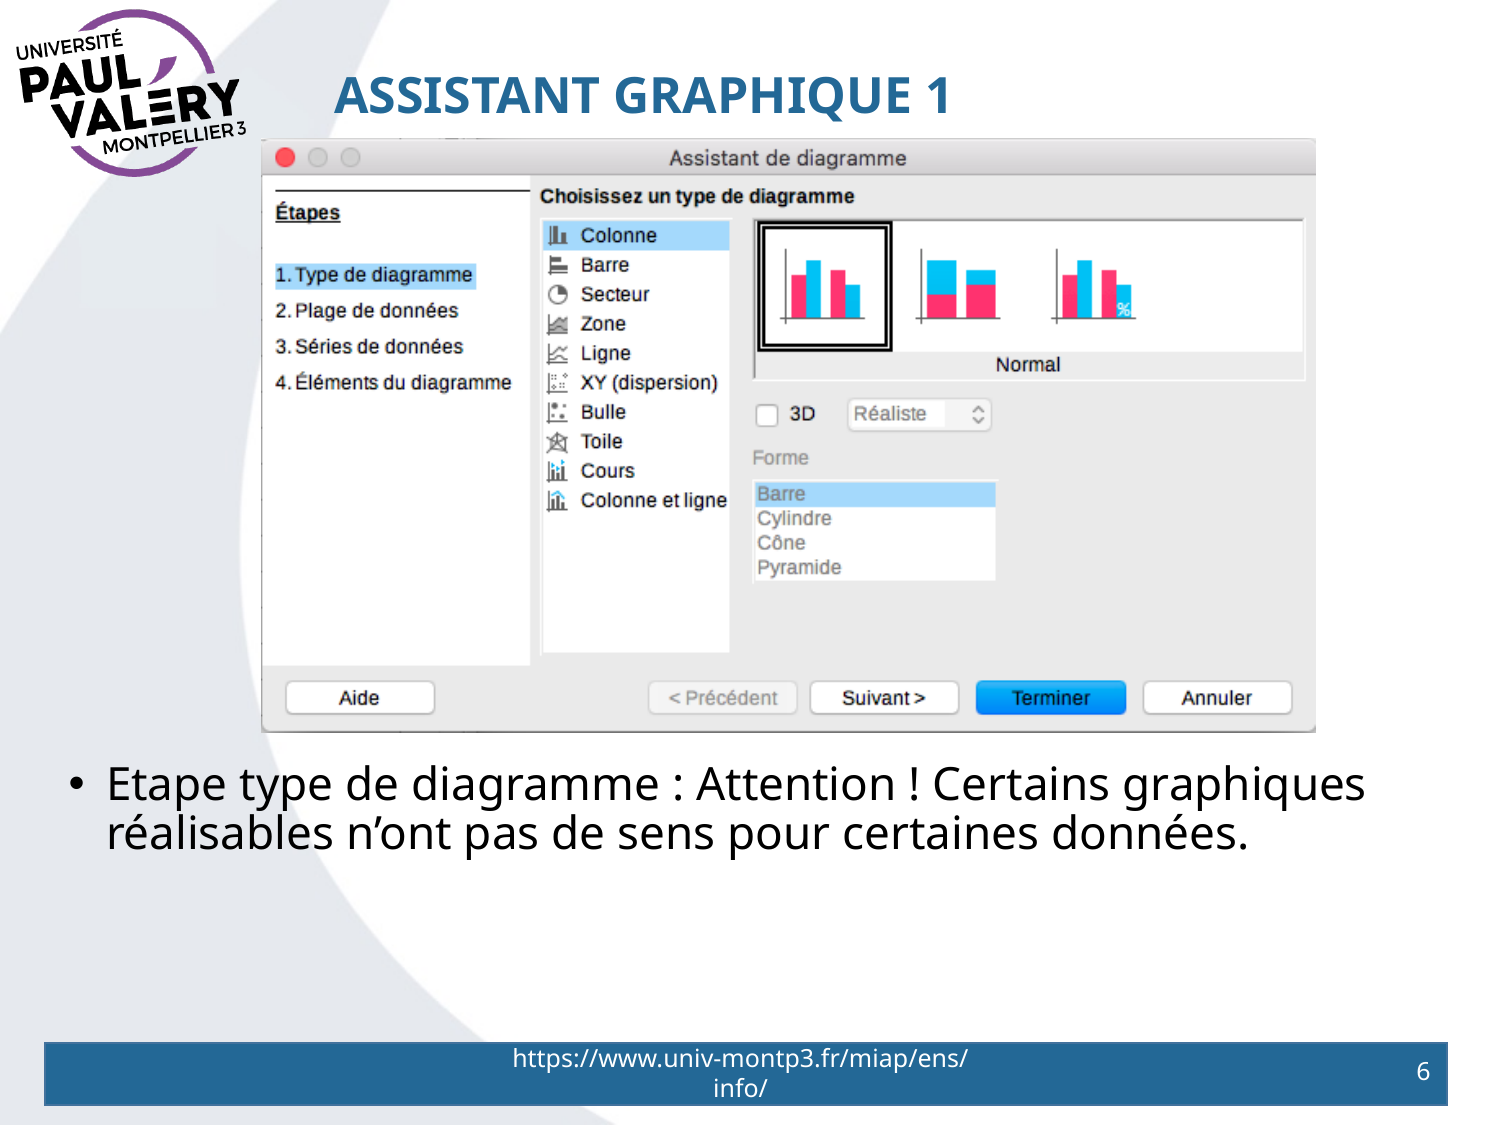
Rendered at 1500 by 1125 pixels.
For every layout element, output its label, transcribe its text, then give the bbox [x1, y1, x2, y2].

slide_number 6 [1107, 1042, 1446, 1103]
list Etape type de diagramme : Attention ! Certains graphiques réalisables n’ont pas de sens pour certaines données. [53, 753, 1447, 1022]
footer https://www.univ-montp3.fr/miap/ens/info/ [478, 1042, 1004, 1103]
title Assistant graphique 1 [319, 28, 1446, 168]
picture [0, 0, 1500, 1125]
